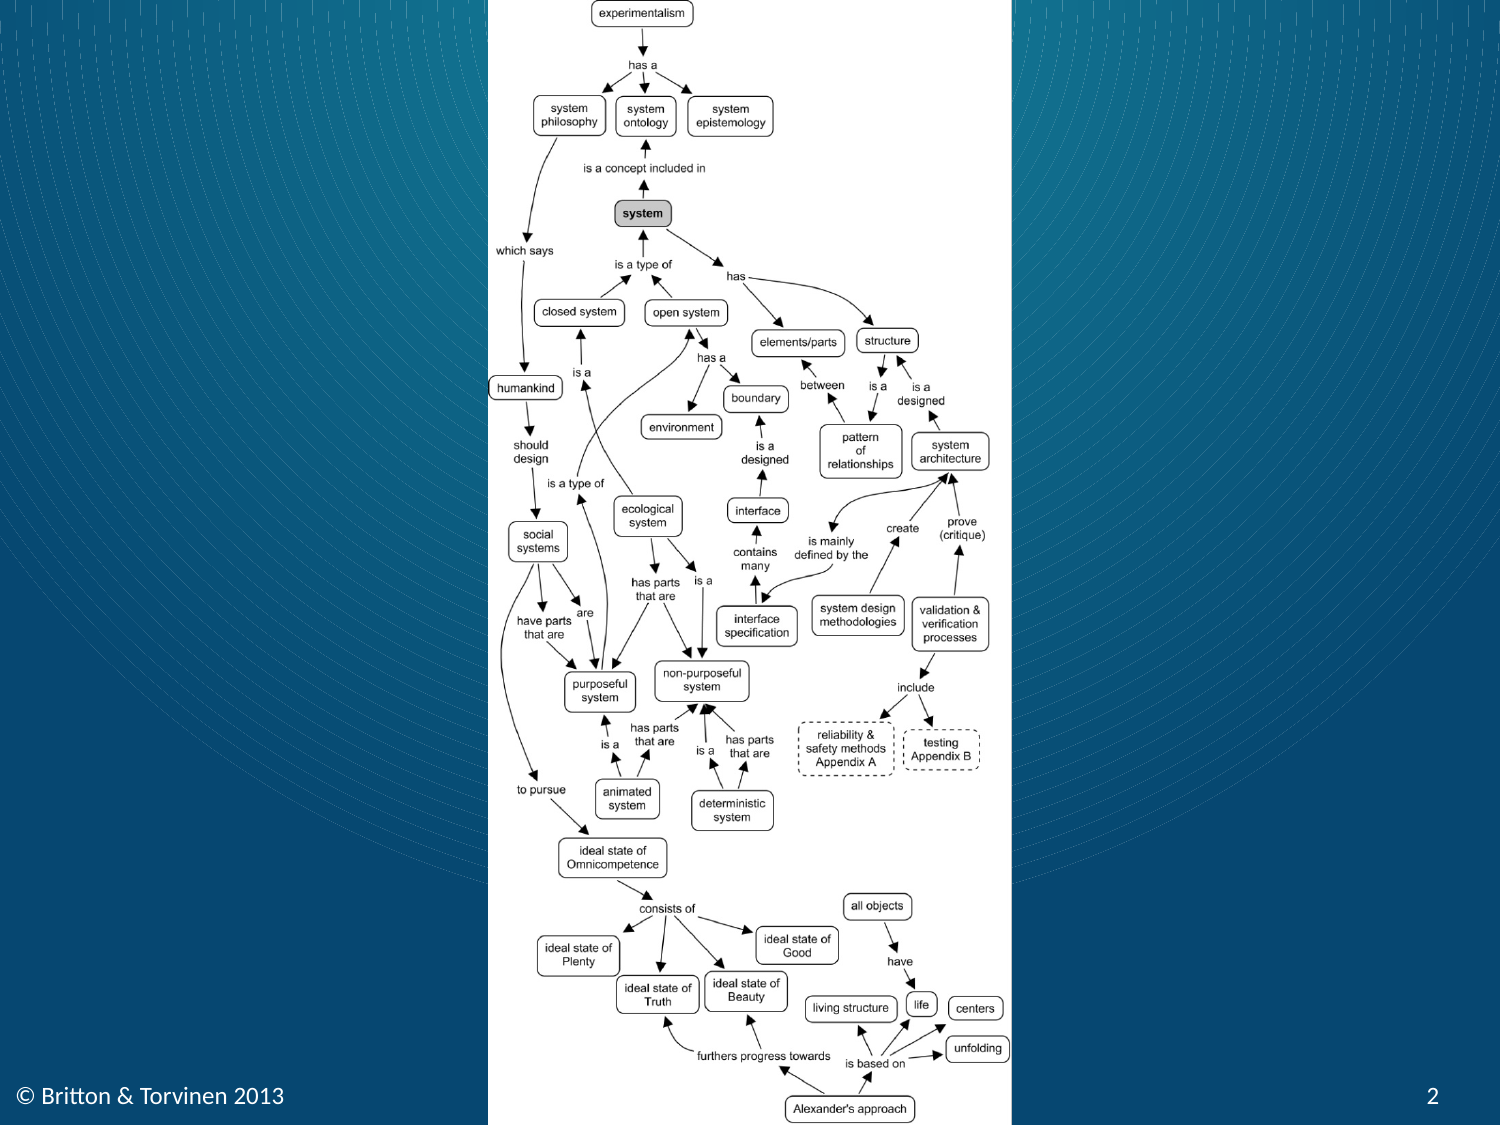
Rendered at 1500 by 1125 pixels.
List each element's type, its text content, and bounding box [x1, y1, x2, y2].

slide_number 2 [1104, 1065, 1455, 1125]
picture [480, 0, 1020, 1125]
picture [1016, 734, 1020, 768]
footer © Britton & Torvinen 2013 [0, 1065, 475, 1125]
